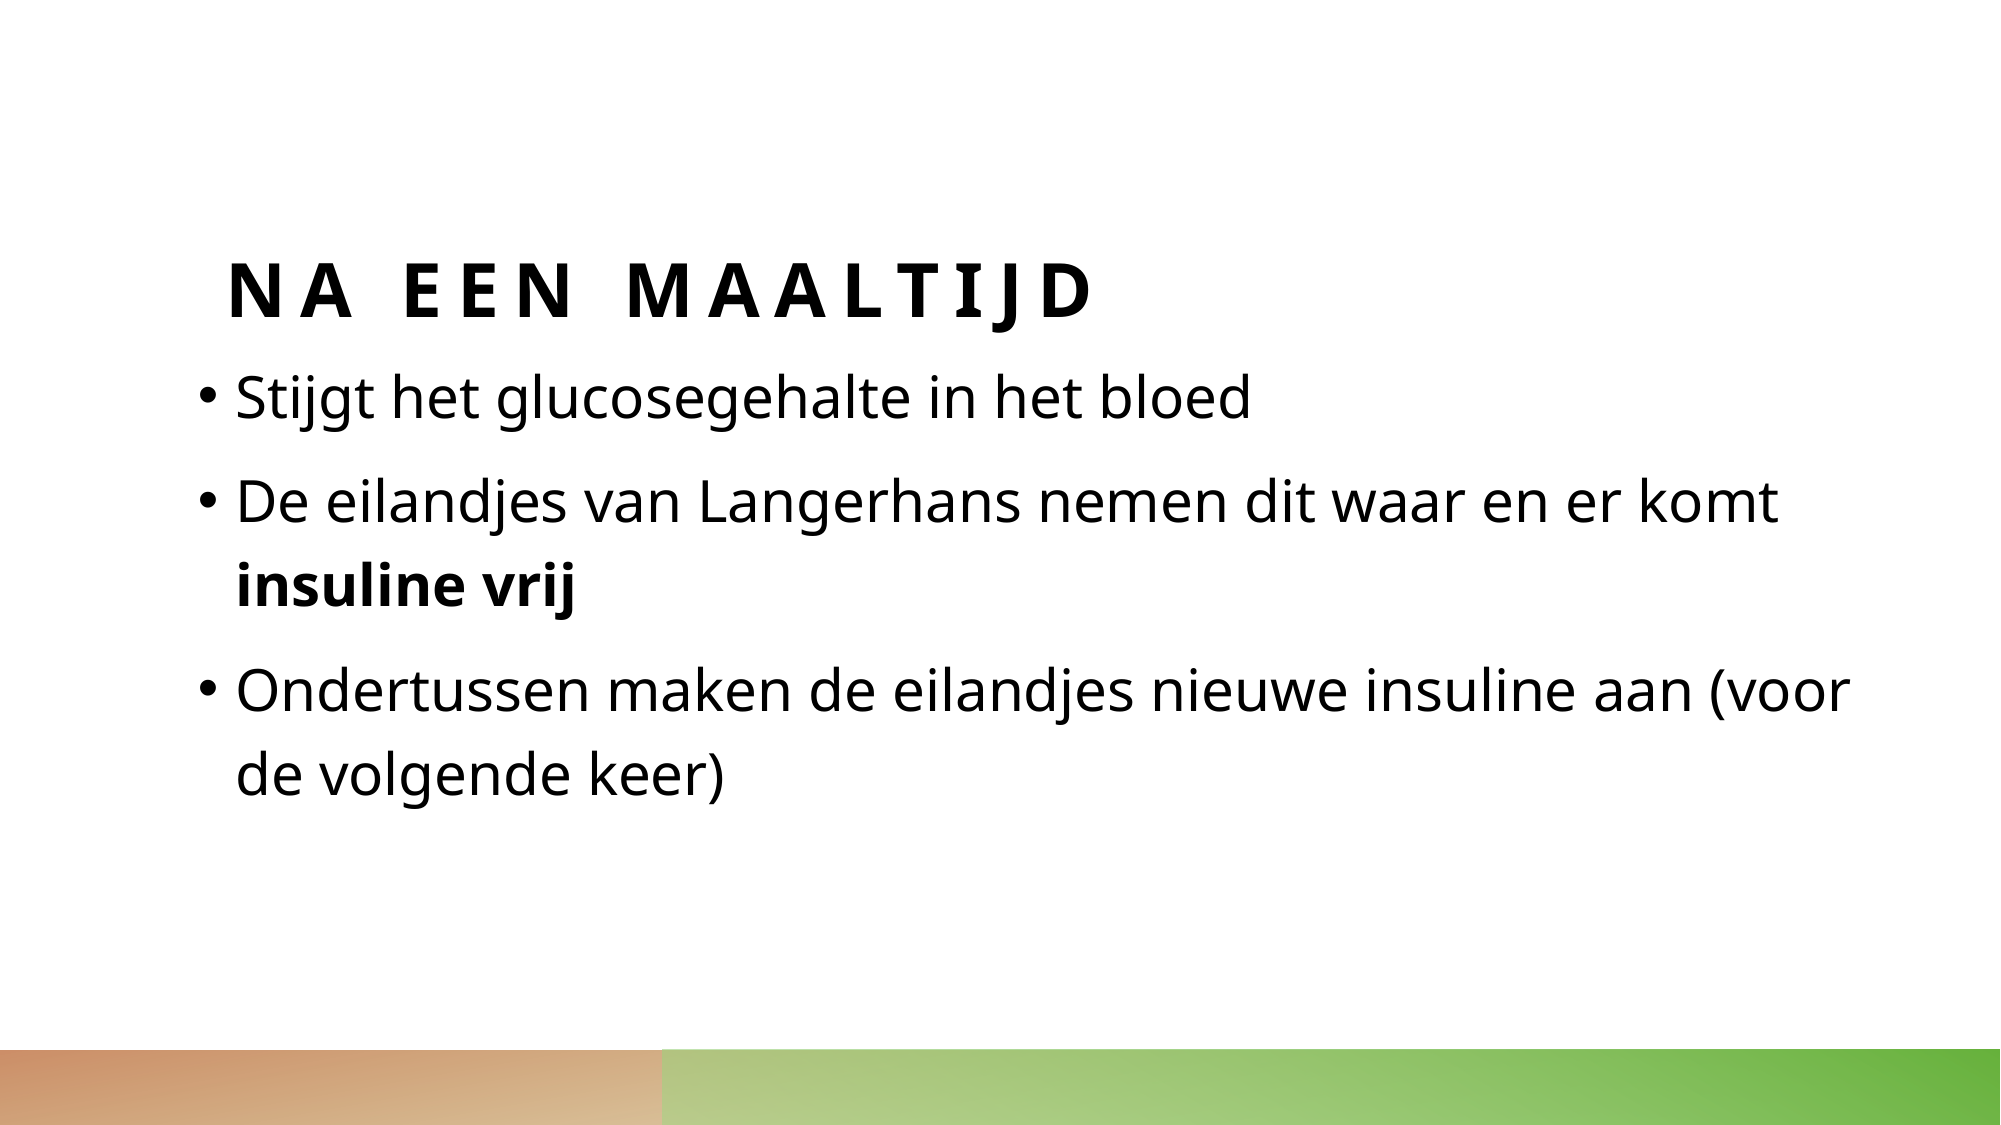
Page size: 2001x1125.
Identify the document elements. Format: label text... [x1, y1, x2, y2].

title Na een maaltijd [225, 130, 1905, 333]
list Stijgt het glucosegehalte in het bloed De eilandjes van Langerhans nemen dit waar en er komt insuline vrij Ondertussen maken de eilandjes nieuwe insuline aan (voor de volgende keer) [197, 345, 1878, 995]
